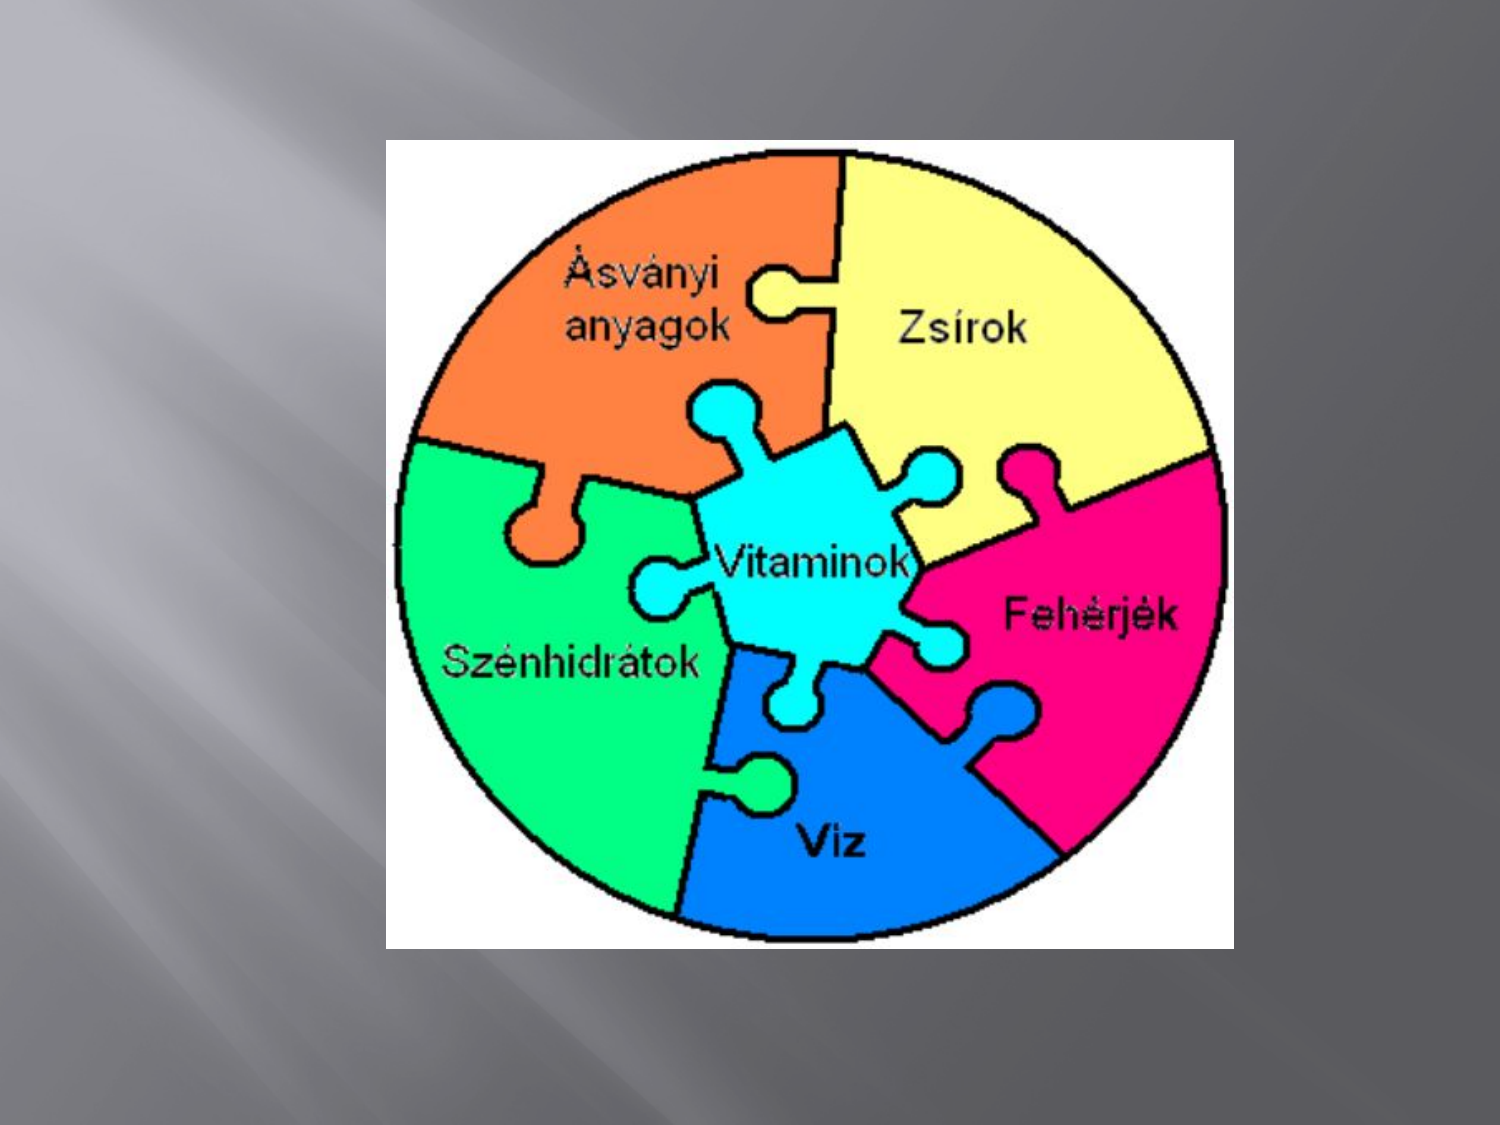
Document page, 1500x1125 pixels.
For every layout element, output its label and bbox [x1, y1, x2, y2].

picture [386, 140, 1235, 949]
